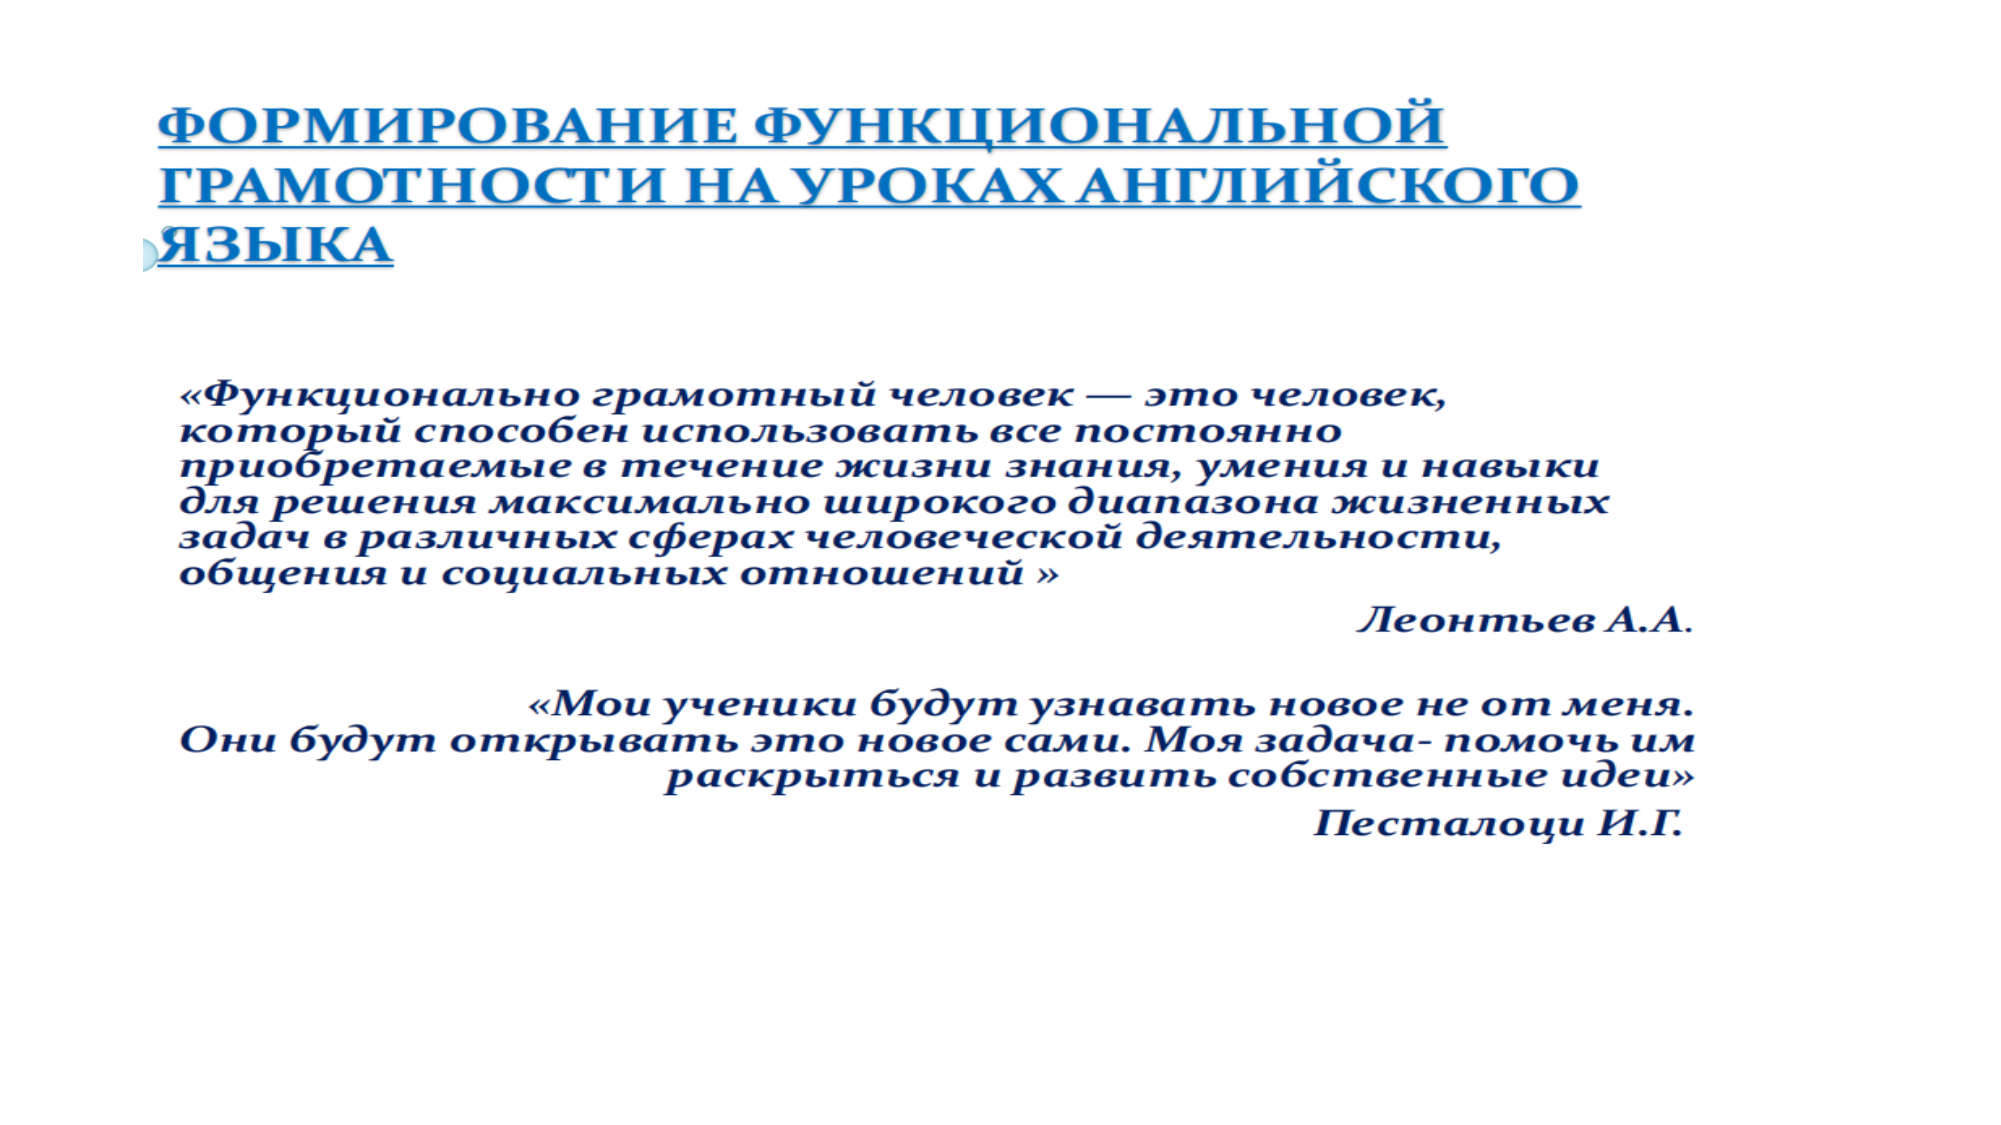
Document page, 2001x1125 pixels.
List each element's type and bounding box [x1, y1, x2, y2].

picture [143, 15, 1837, 1115]
